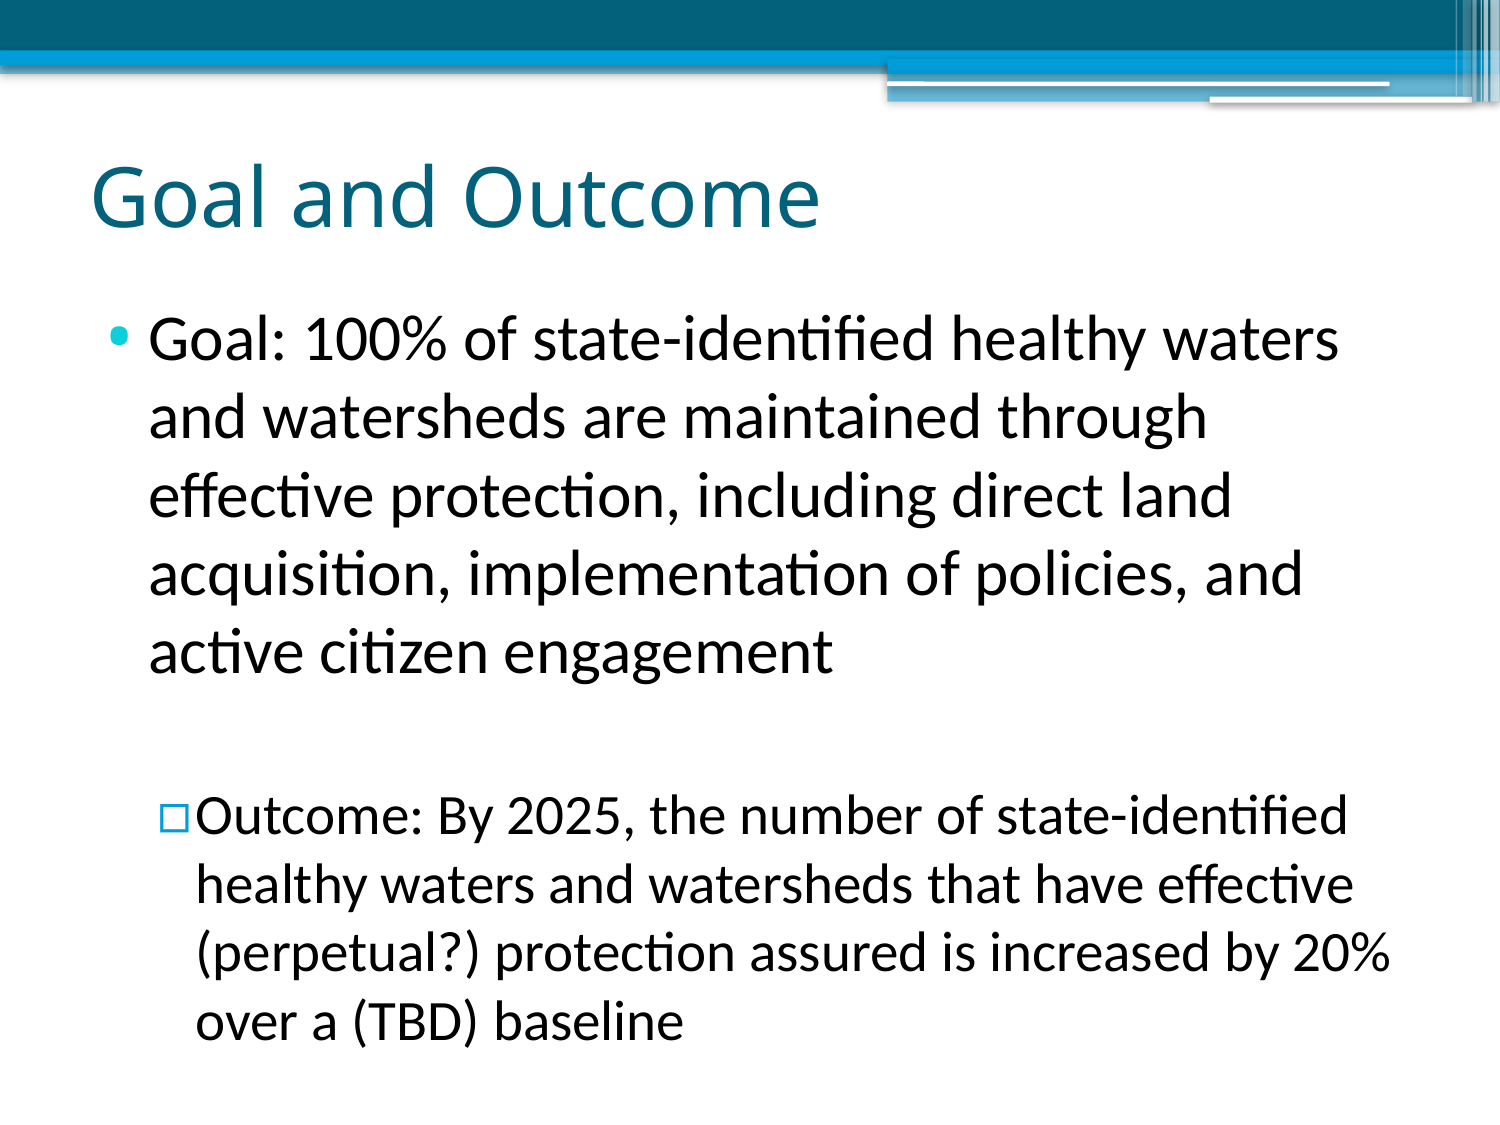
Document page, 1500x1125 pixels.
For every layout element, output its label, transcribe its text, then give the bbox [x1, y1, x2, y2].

title Goal and Outcome [75, 112, 1425, 275]
list Goal: 100% of state-identified healthy waters and watersheds are maintained through effective protection, including direct land acquisition, implementation of policies, and active citizen engagement Outcome: By 2025, the number of state-identified healthy waters and watersheds that have effective (perpetual?) protection assured is increased by 20% over a (TBD) baseline [75, 287, 1425, 1066]
